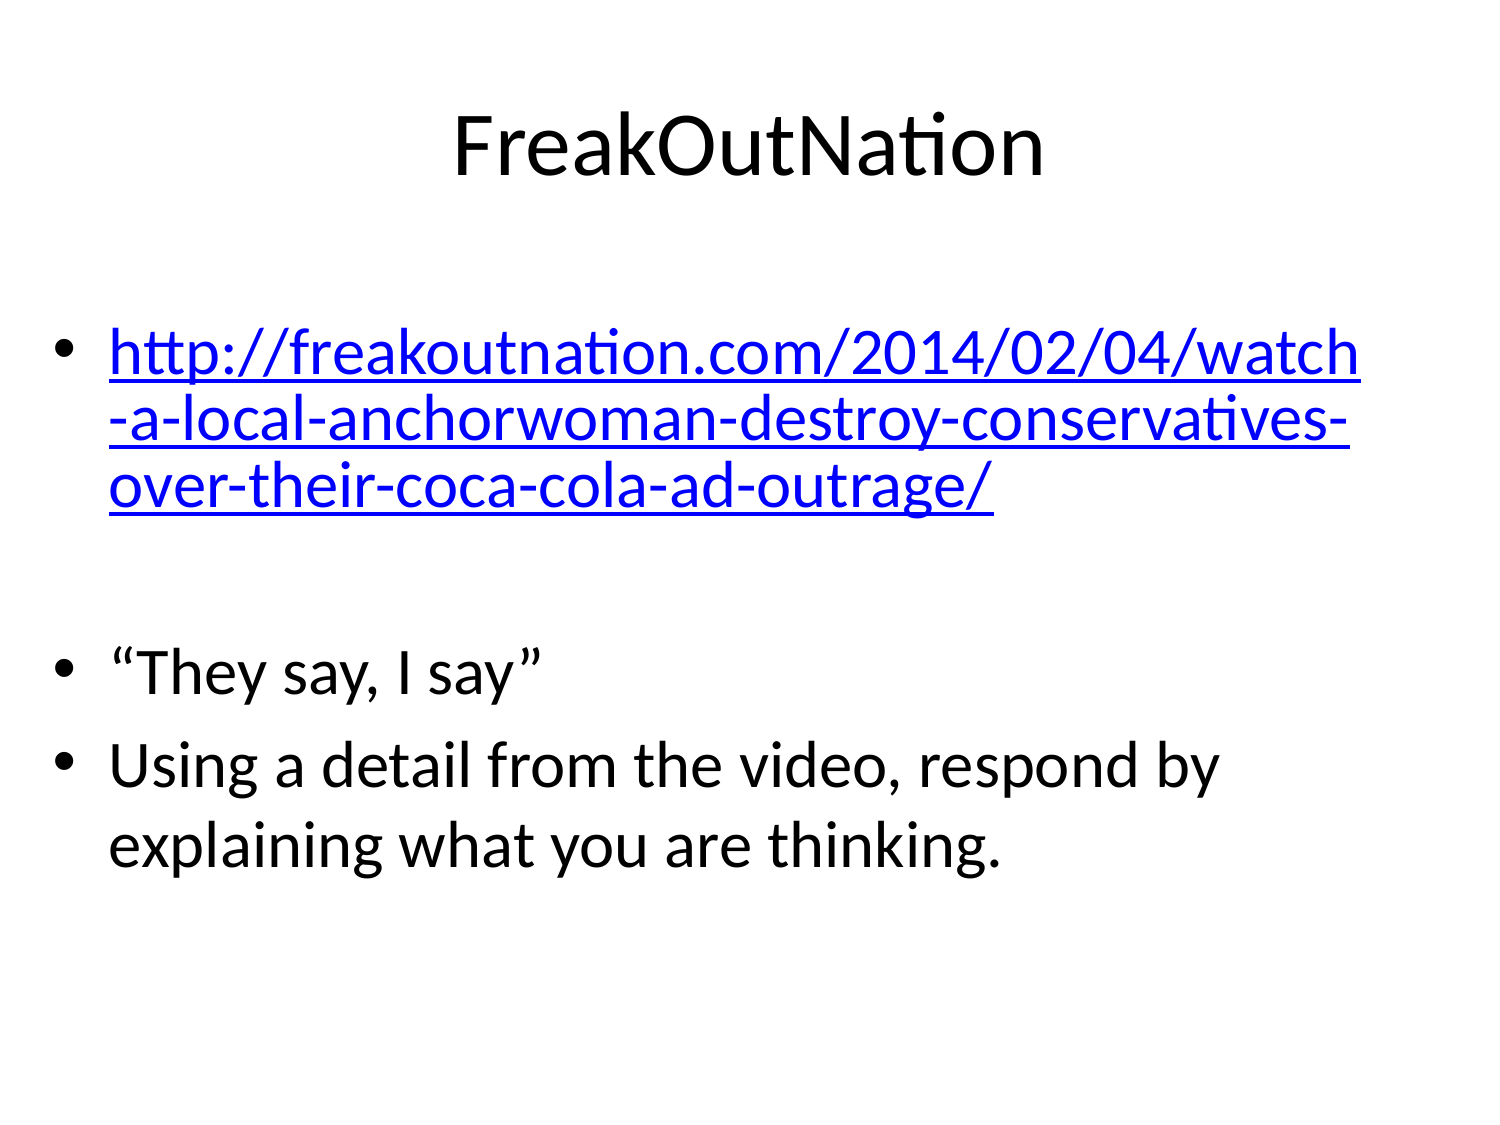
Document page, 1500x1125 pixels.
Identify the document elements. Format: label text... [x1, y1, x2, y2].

list http://freakoutnation.com/2014/02/04/watch-a-local-anchorwoman-destroy-conservatives-over-their-coca-cola-ad-outrage/ “They say, I say” Using a detail from the video, respond by explaining what you are thinking. [37, 299, 1388, 1043]
title FreakOutNation [75, 45, 1425, 233]
